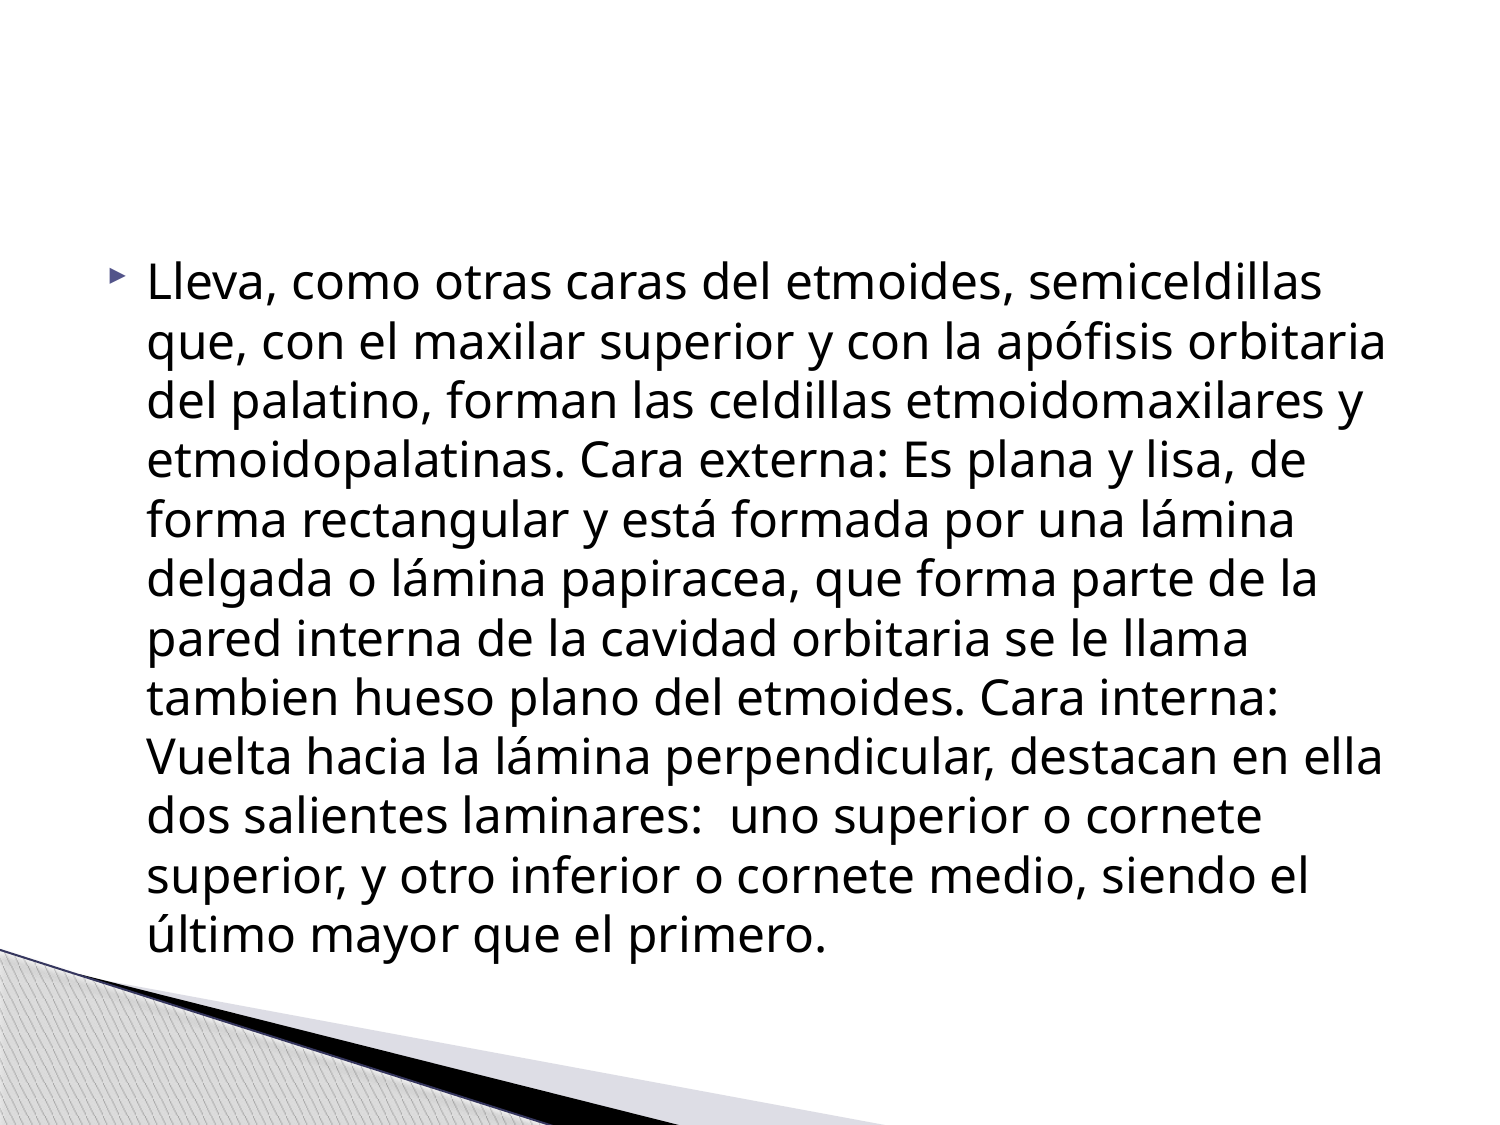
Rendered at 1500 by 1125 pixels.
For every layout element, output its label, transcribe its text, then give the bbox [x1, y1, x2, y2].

list Lleva, como otras caras del etmoides, semiceldillas que, con el maxilar superior y con la apófisis orbitaria del palatino, forman las celdillas etmoidomaxilares y etmoidopalatinas. Cara externa: Es plana y lisa, de forma rectangular y está formada por una lámina delgada o lámina papiracea, que forma parte de la pared interna de la cavidad orbitaria se le llama tambien hueso plano del etmoides. Cara interna: Vuelta hacia la lámina perpendicular, destacan en ella dos salientes laminares: uno superior o cornete superior, y otro inferior o cornete medio, siendo el último mayor que el primero. [75, 243, 1425, 986]
